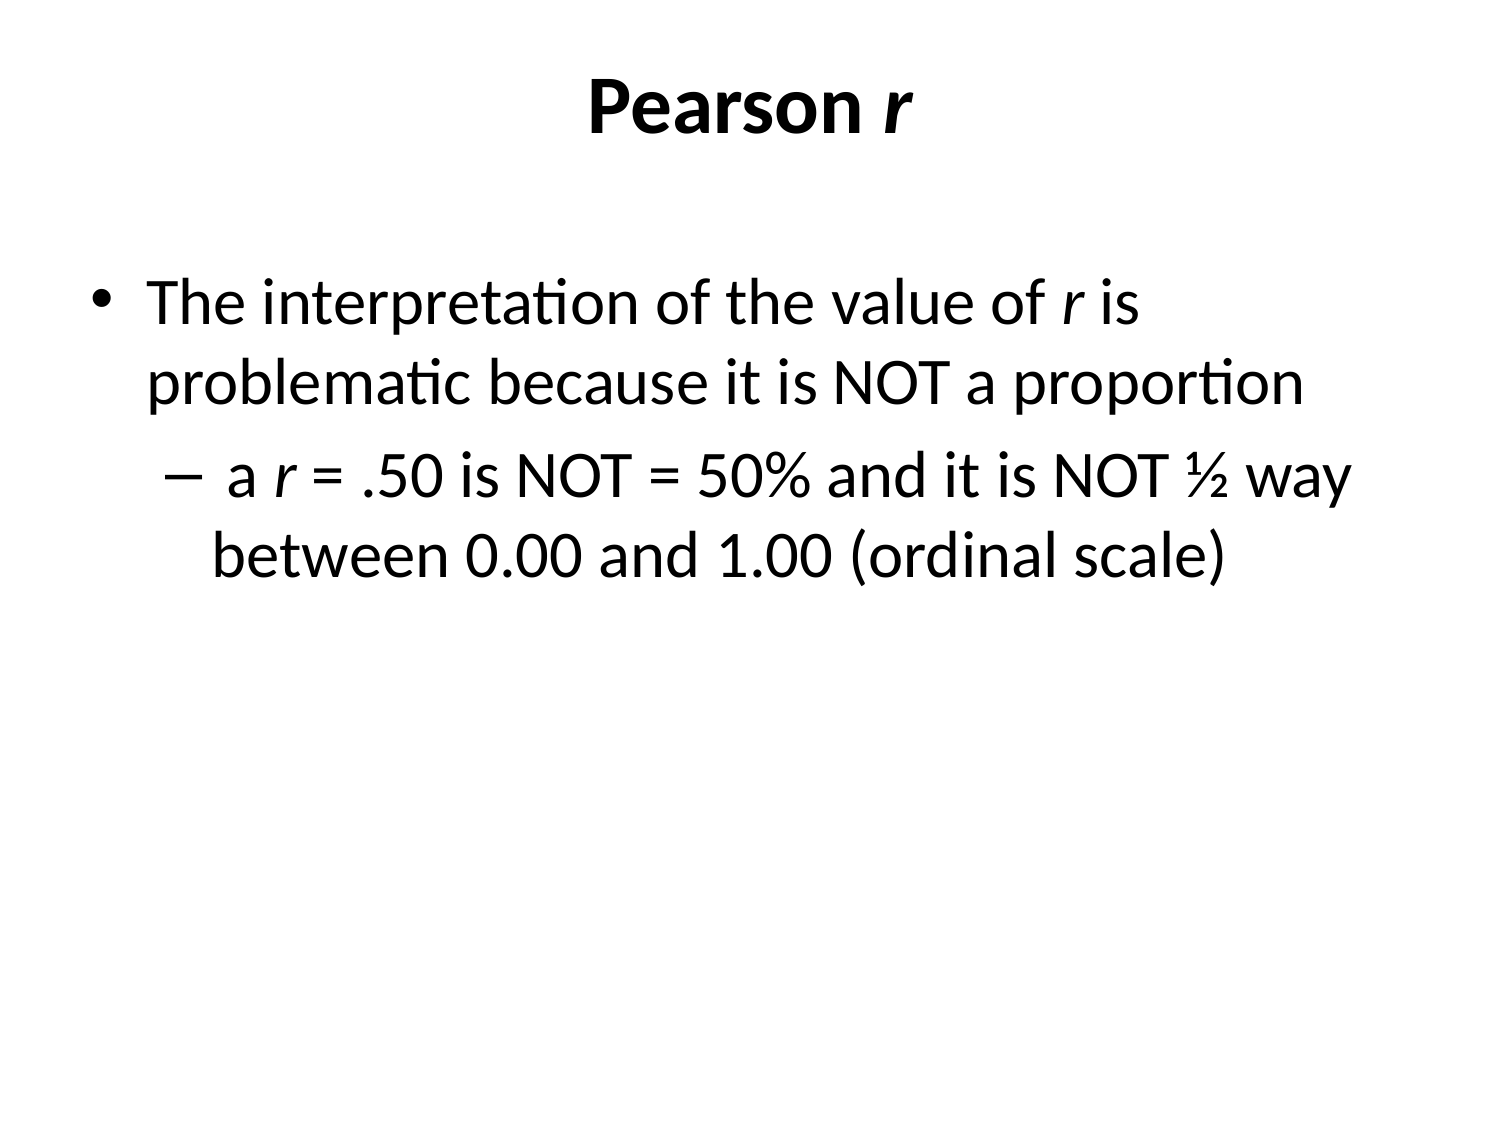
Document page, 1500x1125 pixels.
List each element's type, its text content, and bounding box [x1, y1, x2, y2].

title Pearson r [75, 24, 1425, 175]
list The interpretation of the value of r is problematic because it is NOT a proportion a r = .50 is NOT = 50% and it is NOT ½ way between 0.00 and 1.00 (ordinal scale) [75, 249, 1425, 950]
